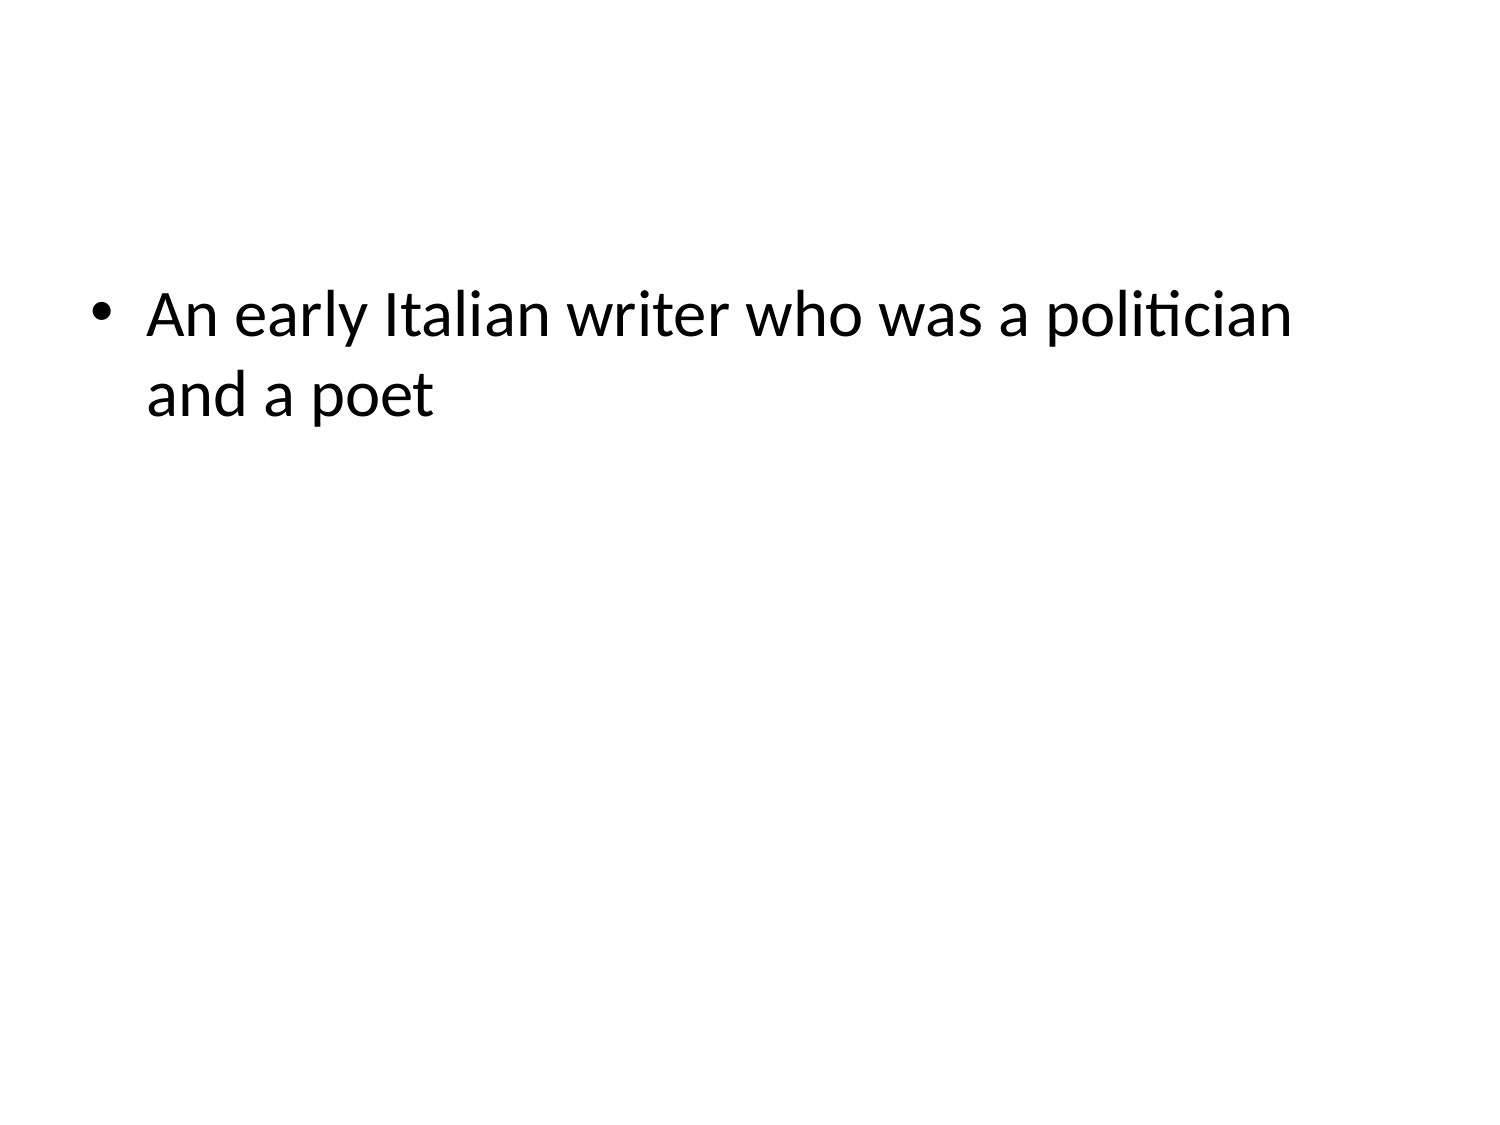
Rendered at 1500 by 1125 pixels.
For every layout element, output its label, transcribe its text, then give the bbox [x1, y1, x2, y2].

list An early Italian writer who was a politician and a poet [75, 262, 1425, 1005]
